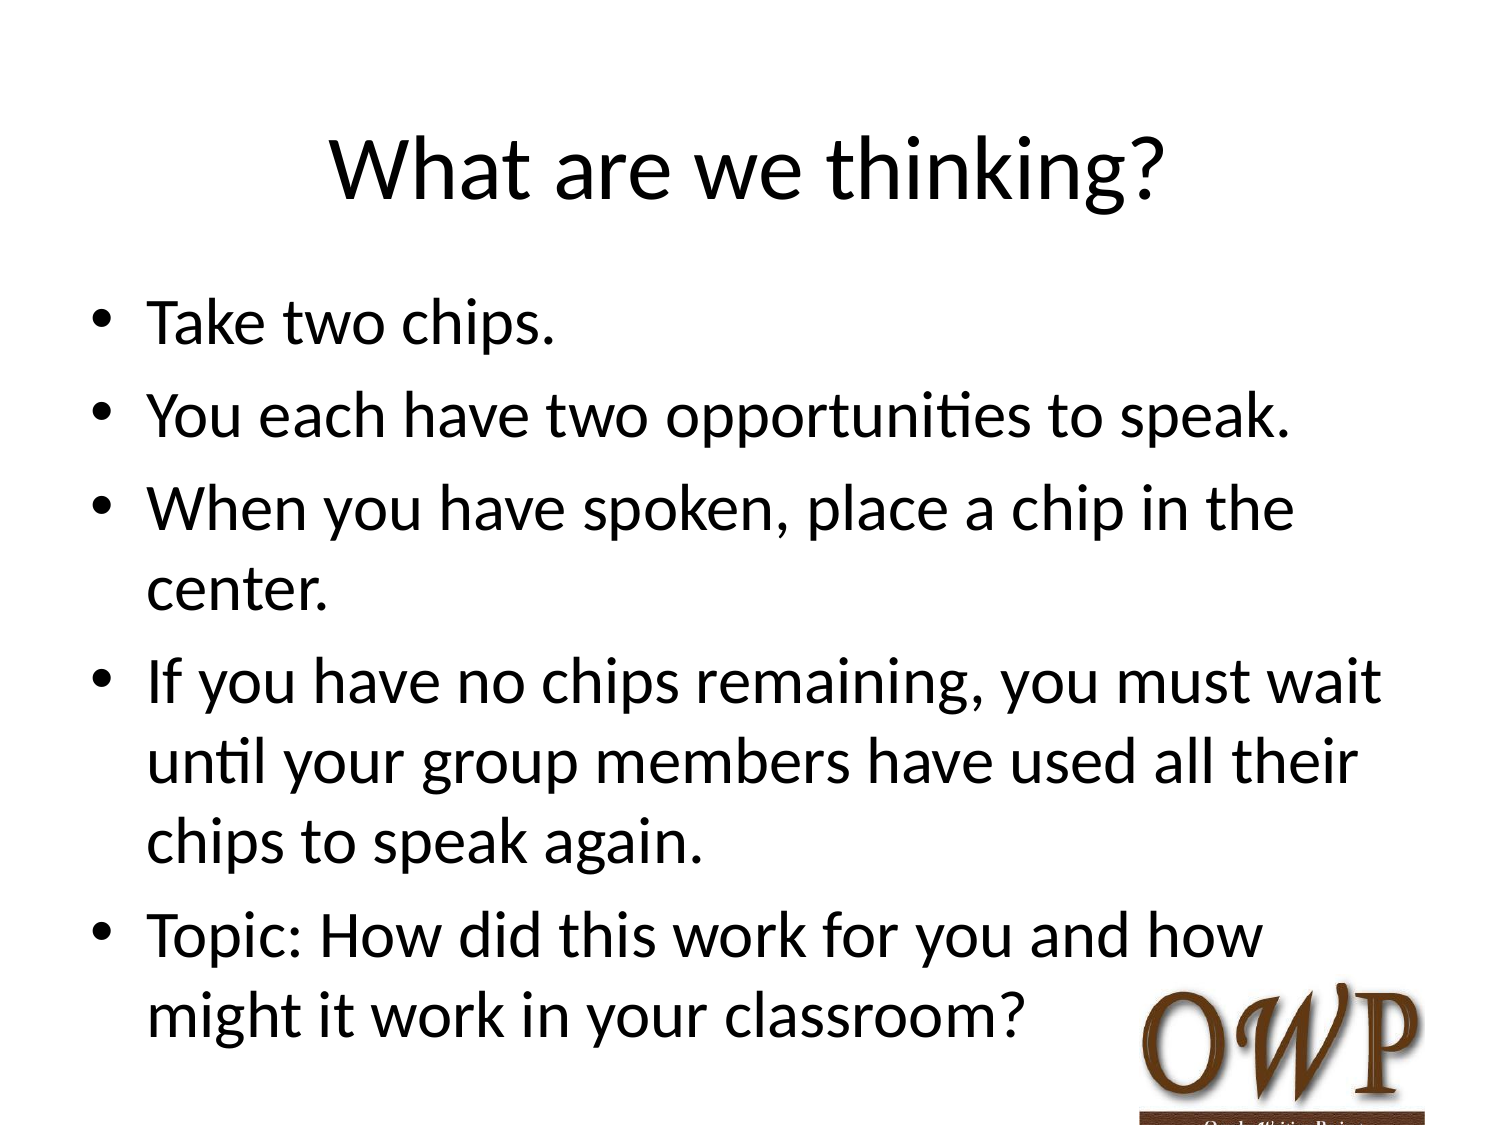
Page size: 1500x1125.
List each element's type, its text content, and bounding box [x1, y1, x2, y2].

title What are we thinking? [75, 45, 1425, 233]
picture [1139, 974, 1426, 1125]
list Take two chips. You each have two opportunities to speak. When you have spoken, place a chip in the center. If you have no chips remaining, you must wait until your group members have used all their chips to speak again. Topic: How did this work for you and how might it work in your classroom? [75, 262, 1425, 1078]
